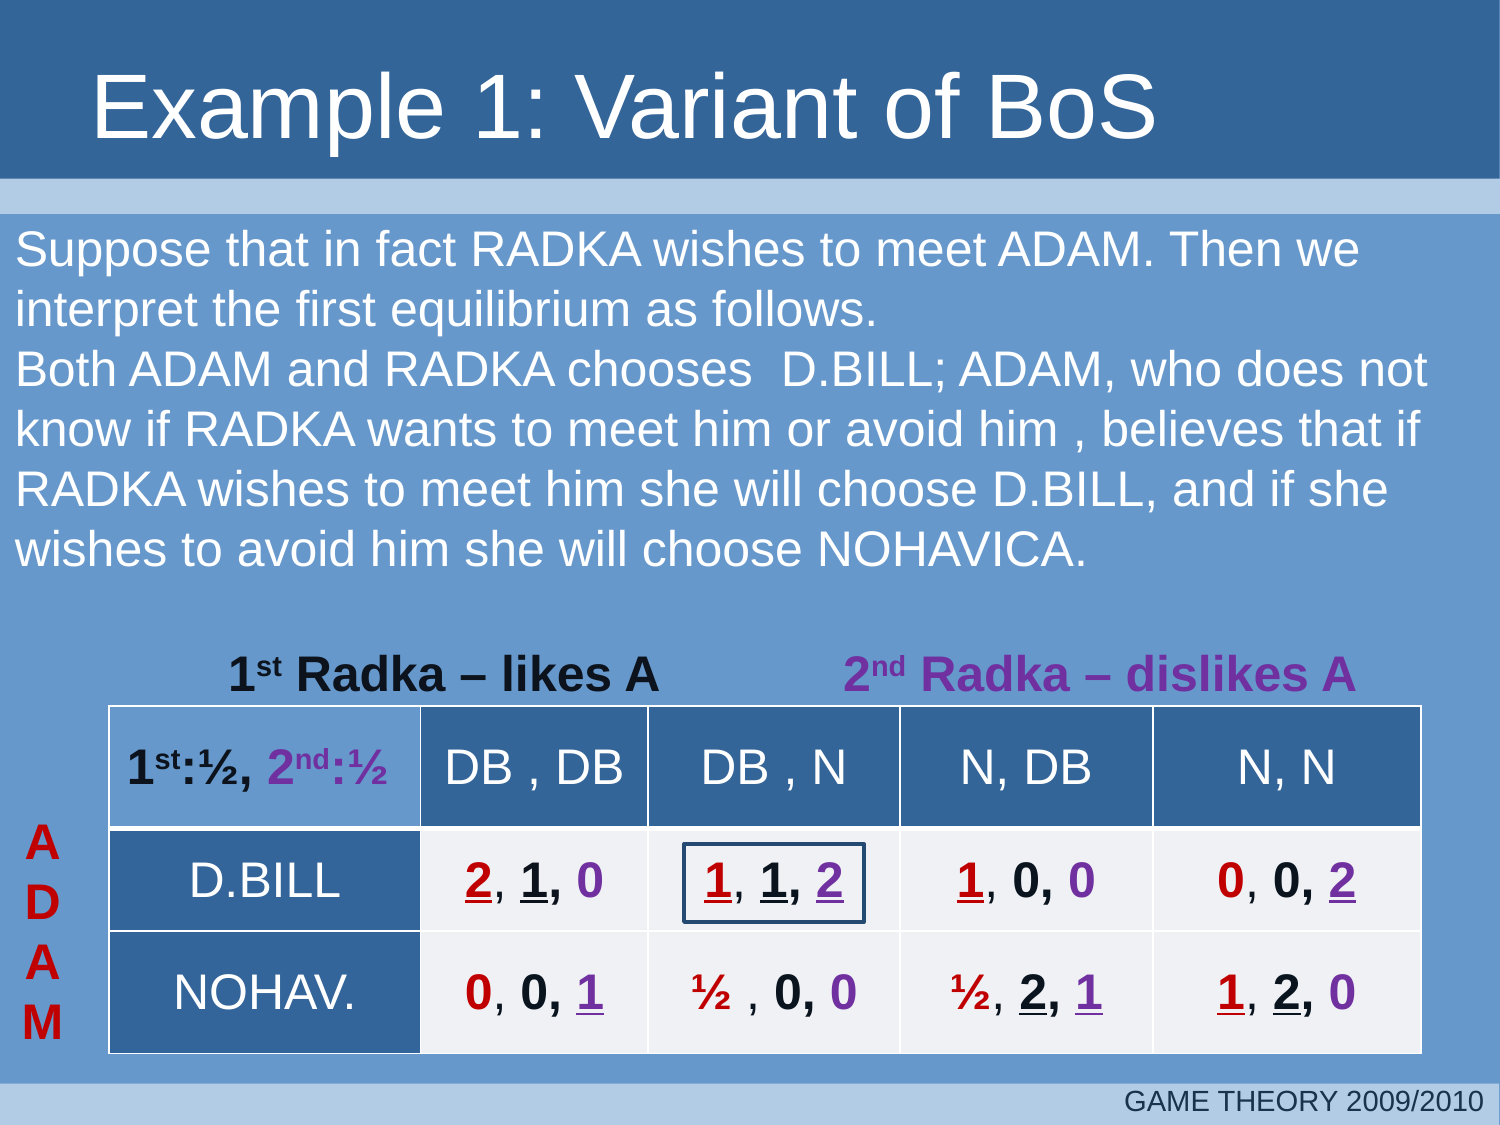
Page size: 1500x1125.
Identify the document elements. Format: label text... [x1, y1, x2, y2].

table_cell 1, 2, 0 [1154, 932, 1420, 1053]
text_box Suppose that in fact RADKA wishes to meet ADAM. Then we interpret the first equilibrium as follows. Both ADAM and RADKA chooses D.BILL; ADAM, who does not know if RADKA wants to meet him or avoid him , believes that if RADKA wishes to meet him she will choose D.BILL, and if she wishes to avoid him she will choose NOHAVICA. [0, 209, 1500, 584]
table_header 1st:½, 2nd:½ [110, 707, 420, 826]
table_header DB , DB [421, 710, 647, 826]
table_cell NOHAV. [110, 932, 420, 1053]
title Example 1: Variant of BoS [74, 42, 1436, 162]
table_cell 1, 1, 2 [649, 831, 899, 930]
table_cell 1, 0, 0 [901, 831, 1152, 930]
table_header DB , N [649, 707, 899, 826]
table_header N, DB [901, 707, 1152, 826]
text_box GAME THEORY 2009/2010 [1109, 1075, 1500, 1125]
text_box [682, 842, 866, 924]
text_box 2nd Radka – dislikes A [809, 634, 1391, 705]
text_box 1st Radka – likes A [192, 634, 696, 710]
table_cell ½ , 0, 0 [649, 932, 899, 1053]
table_cell 0, 0, 2 [1154, 831, 1420, 930]
table_header N, N [1154, 707, 1420, 826]
table_cell ½, 2, 1 [901, 932, 1152, 1053]
table_cell 2, 1, 0 [421, 831, 647, 930]
table_cell D.BILL [110, 831, 420, 930]
table_cell 0, 0, 1 [421, 932, 647, 1053]
text_box ADAM [0, 802, 86, 1057]
